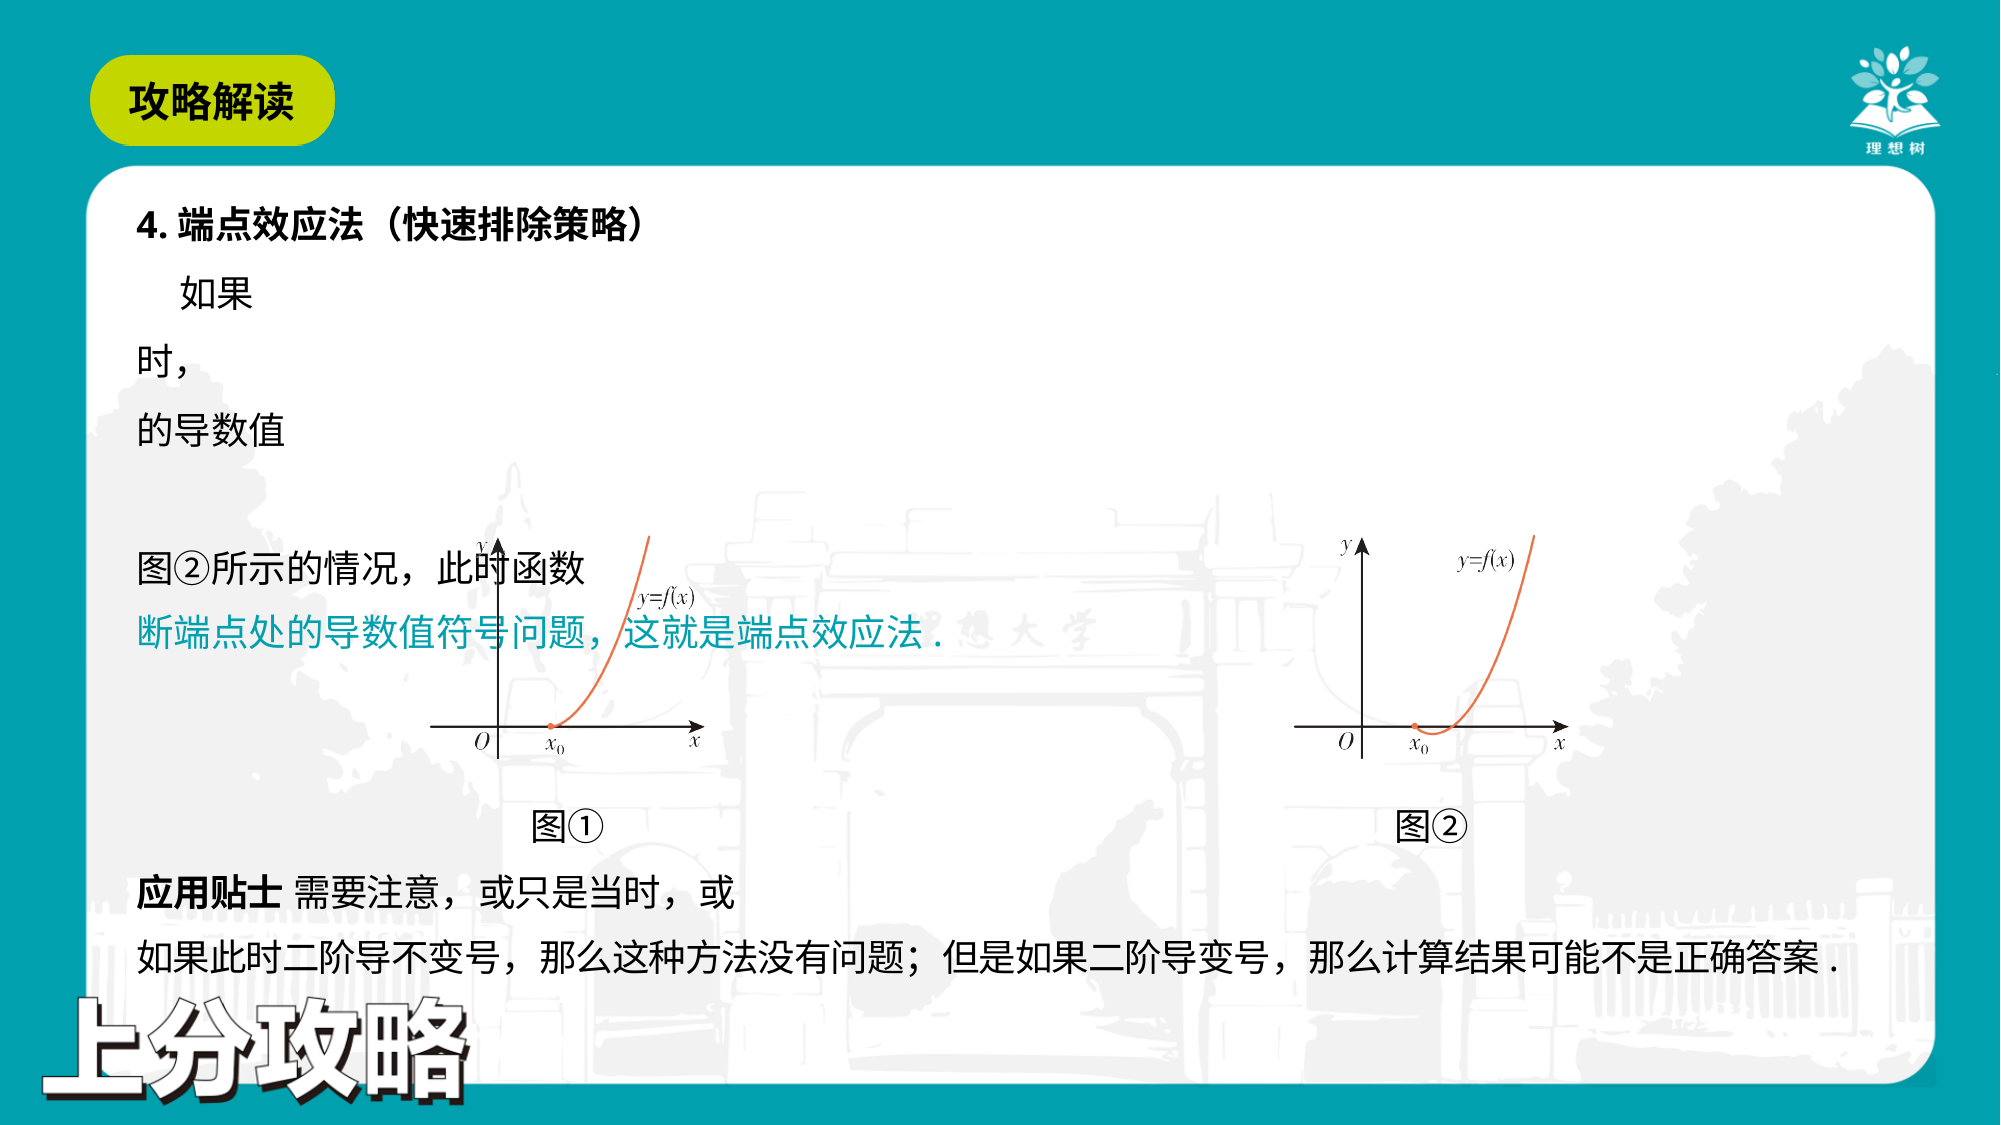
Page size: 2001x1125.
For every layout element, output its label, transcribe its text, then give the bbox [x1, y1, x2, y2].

picture [0, 0, 2000, 1125]
text_box 图① [525, 783, 610, 910]
text_box 图② [1389, 783, 1474, 910]
